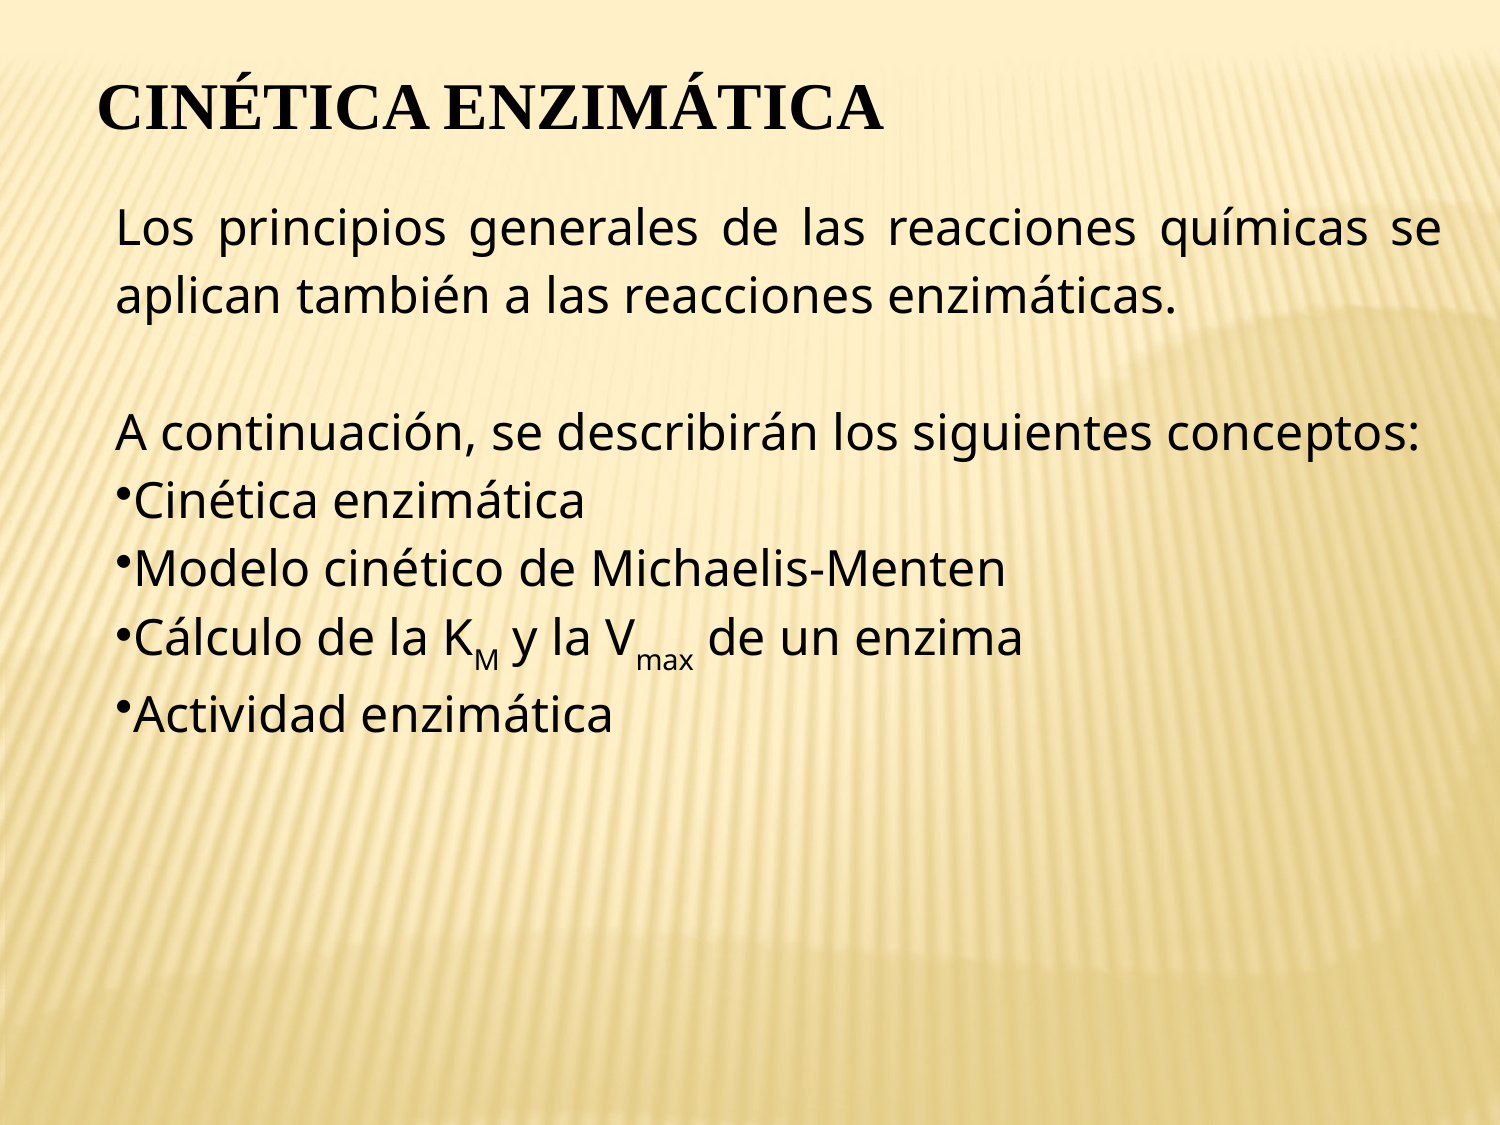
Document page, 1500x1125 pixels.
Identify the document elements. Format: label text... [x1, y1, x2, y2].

text_box CINÉTICA ENZIMÁTICA [82, 55, 1442, 150]
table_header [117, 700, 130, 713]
table_header Los principios generales de las reacciones químicas se aplican también a las reacciones enzimáticas. A continuación, se describirán los siguientes conceptos: Cinética enzimática Modelo cinético de Michaelis-Menten Cálculo de la KM y la Vmax de un enzima Actividad enzimática [100, 185, 1459, 690]
